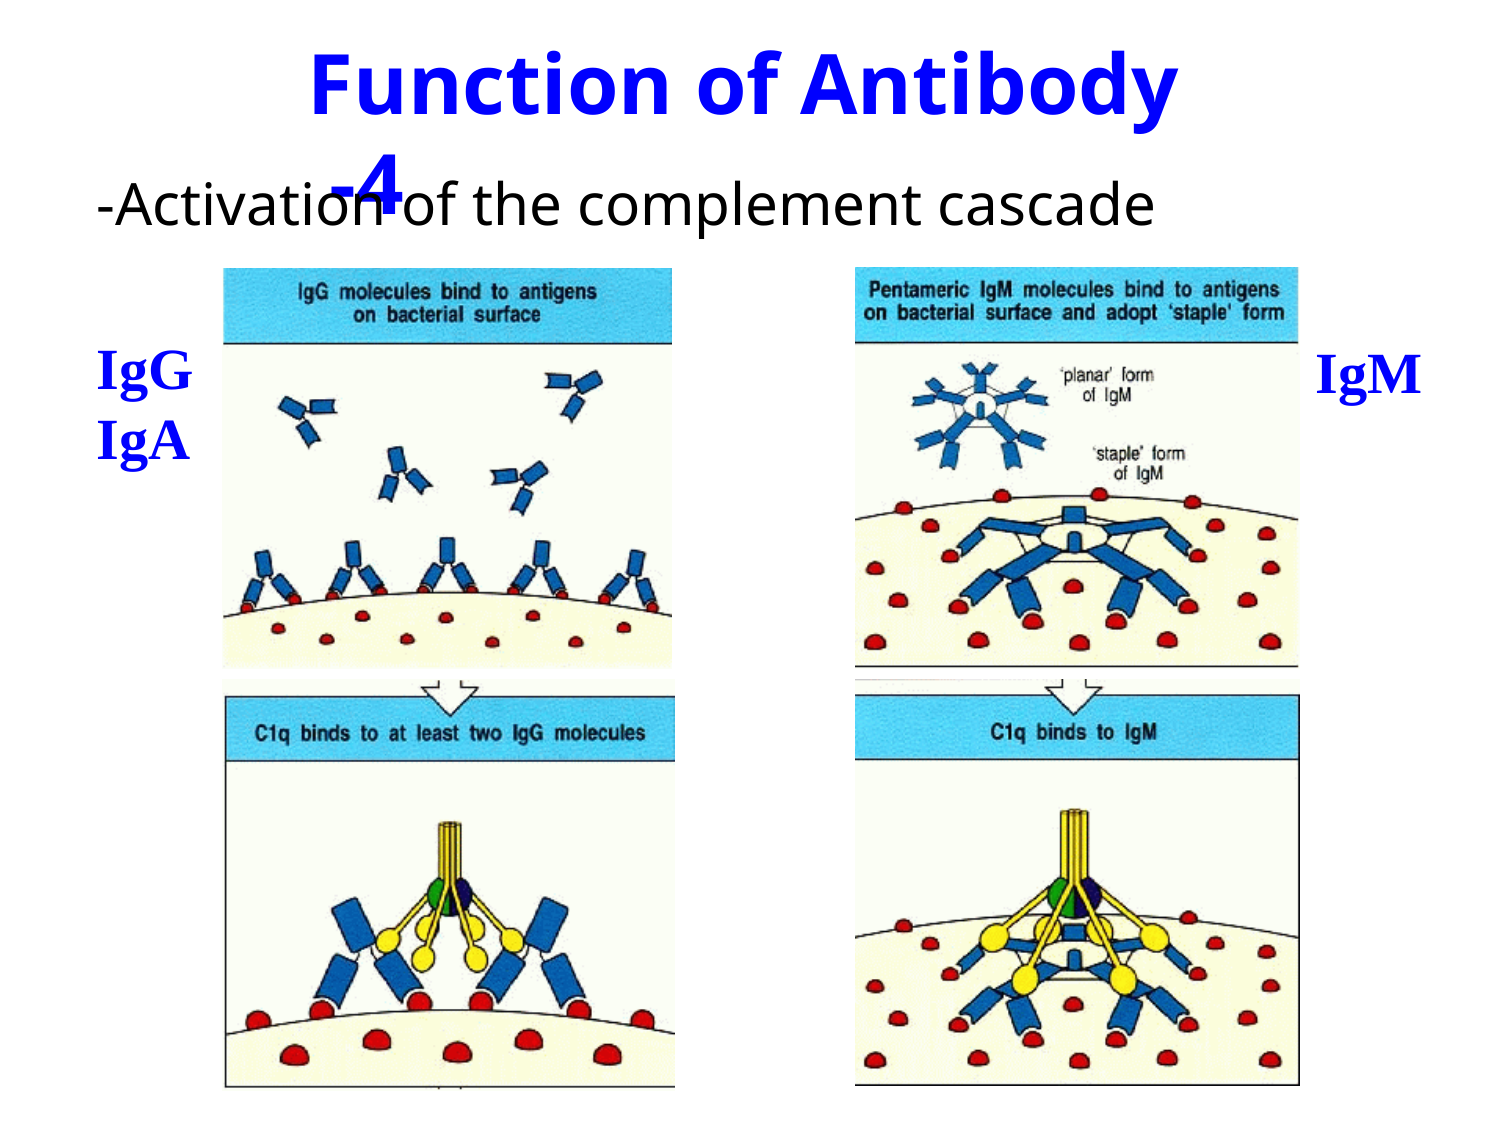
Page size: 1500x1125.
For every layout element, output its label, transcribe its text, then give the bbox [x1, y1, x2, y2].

picture [222, 679, 675, 1091]
text_box IgG IgA [82, 323, 216, 479]
picture [855, 267, 1300, 669]
picture [222, 268, 672, 669]
text_box IgM [1304, 328, 1500, 413]
text_box -Activation of the complement cascade [82, 89, 1336, 245]
text_box Function of Antibody -4 [292, 23, 1196, 89]
picture [855, 679, 1300, 1086]
